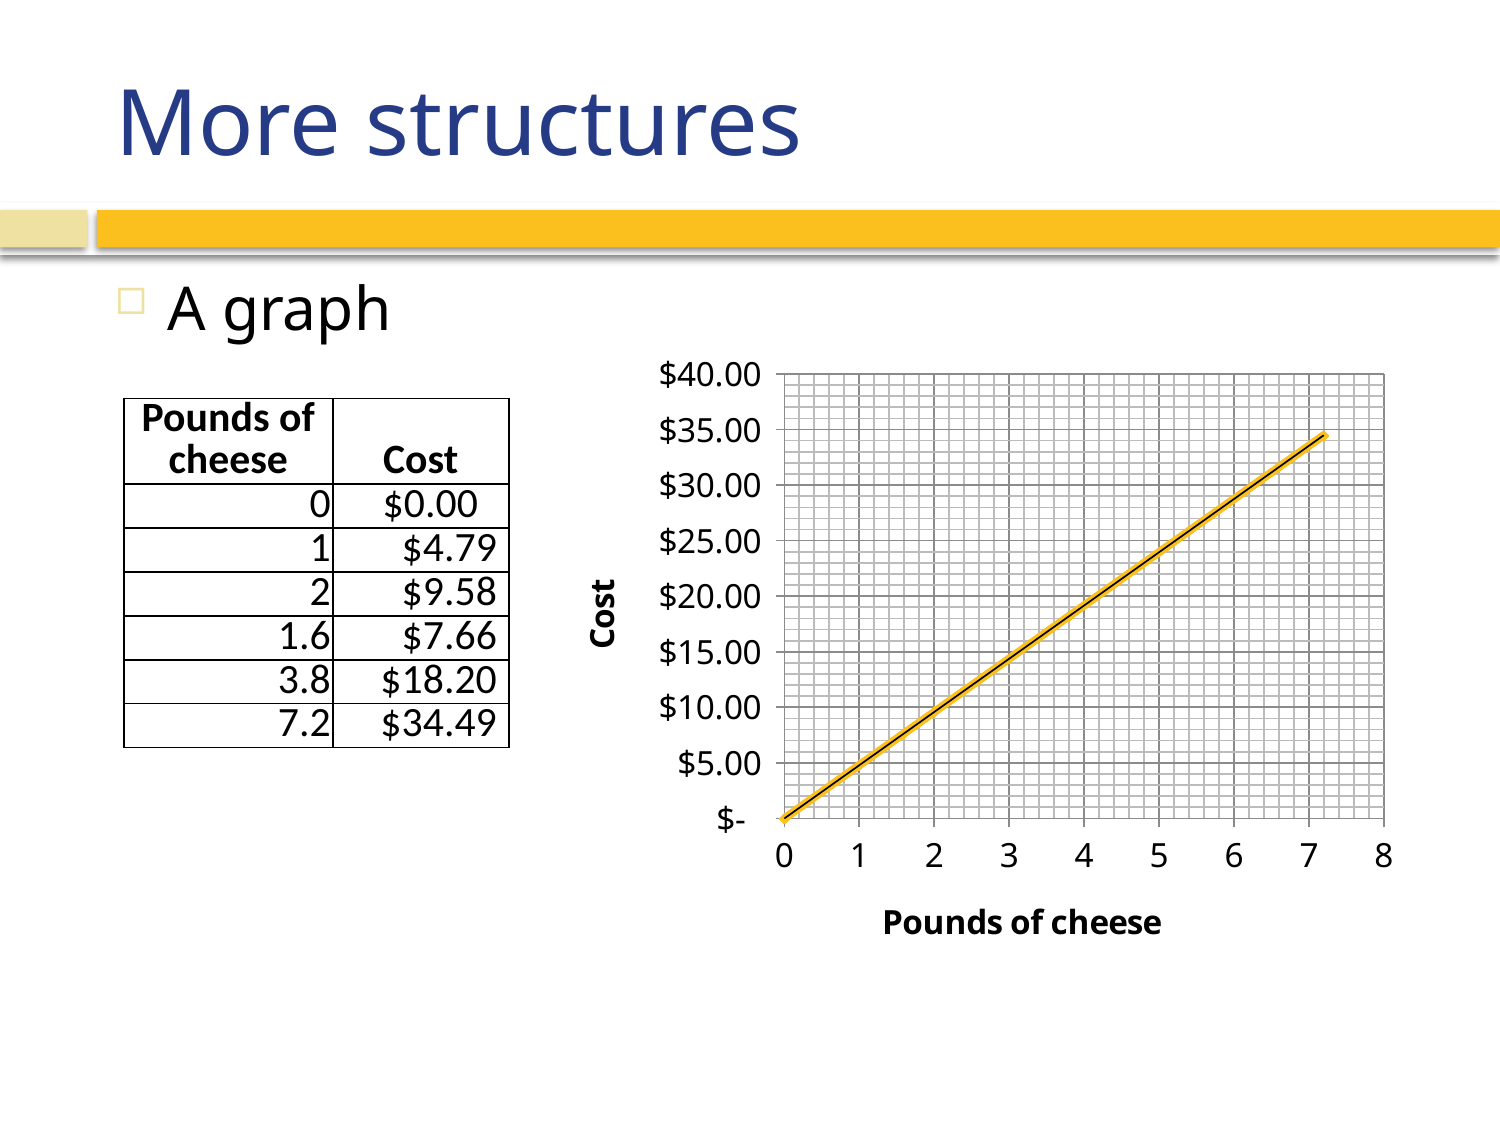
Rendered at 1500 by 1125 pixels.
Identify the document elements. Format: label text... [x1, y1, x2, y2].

table_header Cost [334, 399, 508, 483]
table_header Pounds of cheese [125, 399, 332, 483]
table_cell 7.2 [125, 704, 332, 747]
list A graph [100, 262, 1438, 1000]
chart [542, 339, 1411, 979]
table_cell 3.8 [125, 661, 332, 703]
title More structures [100, 37, 1438, 200]
table_cell $18.20 [334, 661, 508, 703]
table_cell $7.66 [334, 617, 508, 659]
table_cell $4.79 [334, 529, 508, 571]
table_cell 1 [125, 529, 332, 571]
table_cell 2 [125, 573, 332, 615]
table_cell 1.6 [125, 617, 332, 659]
table_cell 0 [125, 485, 332, 527]
table_cell $9.58 [334, 573, 508, 615]
table_cell $34.49 [334, 704, 508, 747]
table_cell $0.00 [334, 485, 508, 527]
